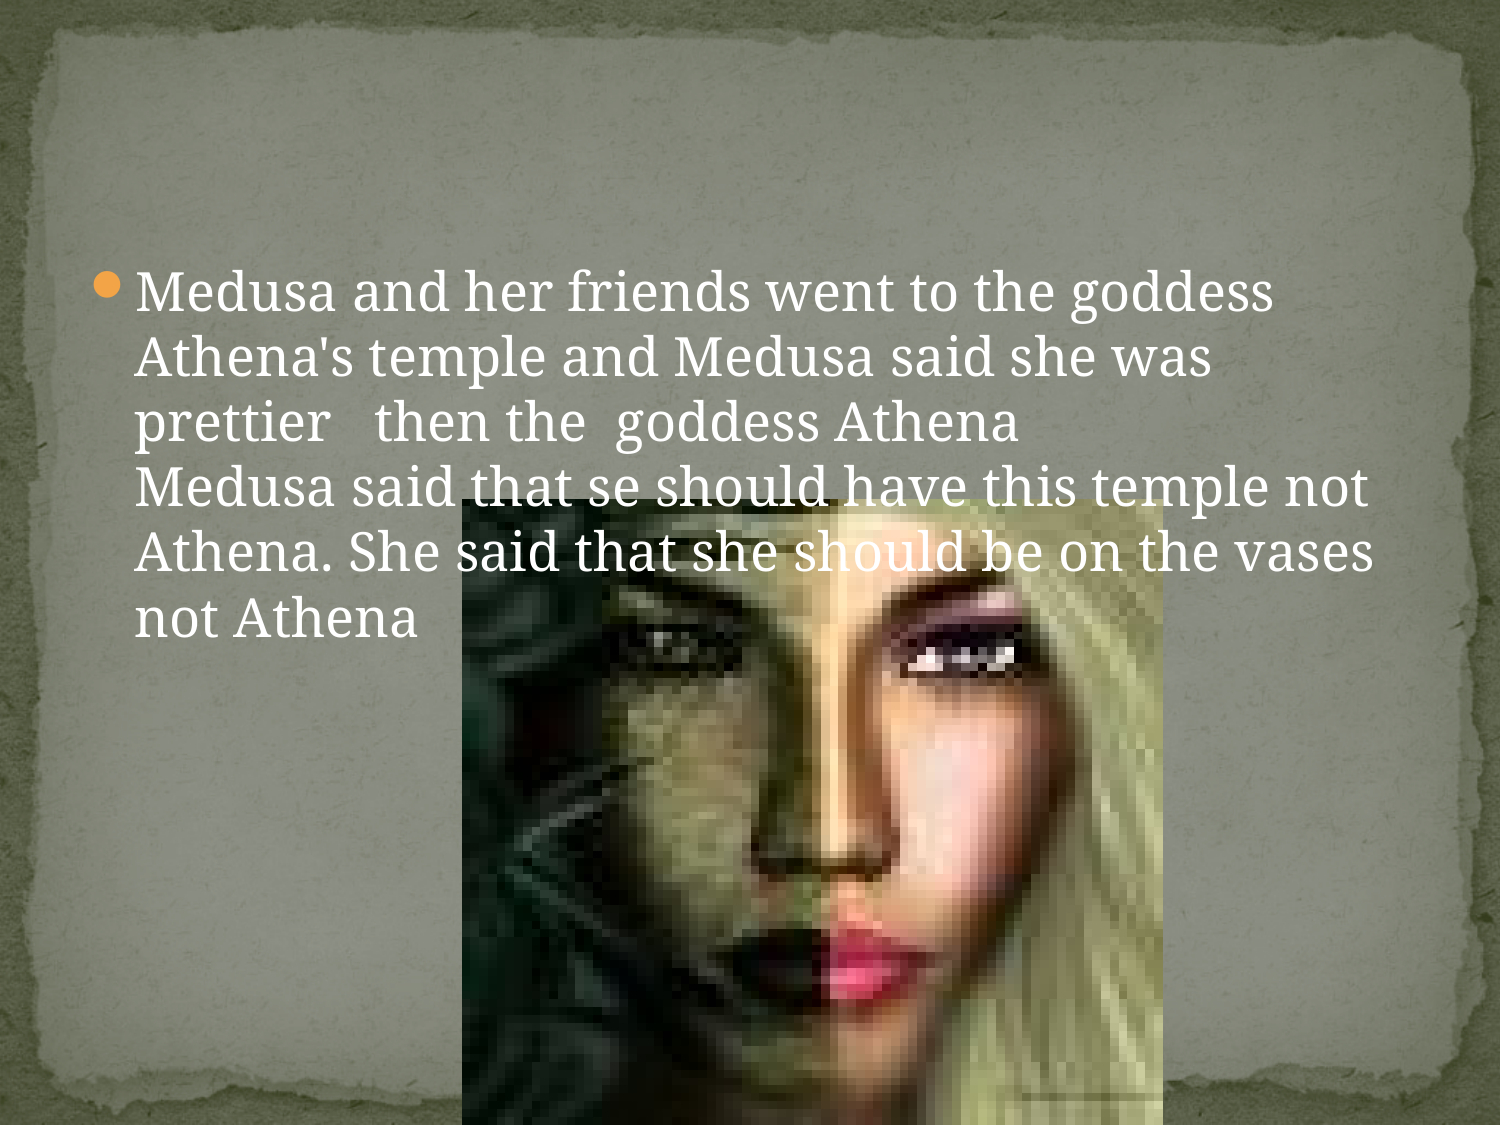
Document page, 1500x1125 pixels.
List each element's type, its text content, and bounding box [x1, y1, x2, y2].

picture [462, 502, 1163, 1125]
list Medusa and her friends went to the goddess Athena's temple and Medusa said she was prettier then the goddess Athena Medusa said that se should have this temple not Athena. She said that she should be on the vases not Athena [75, 249, 1425, 1000]
title [74, 24, 1425, 225]
